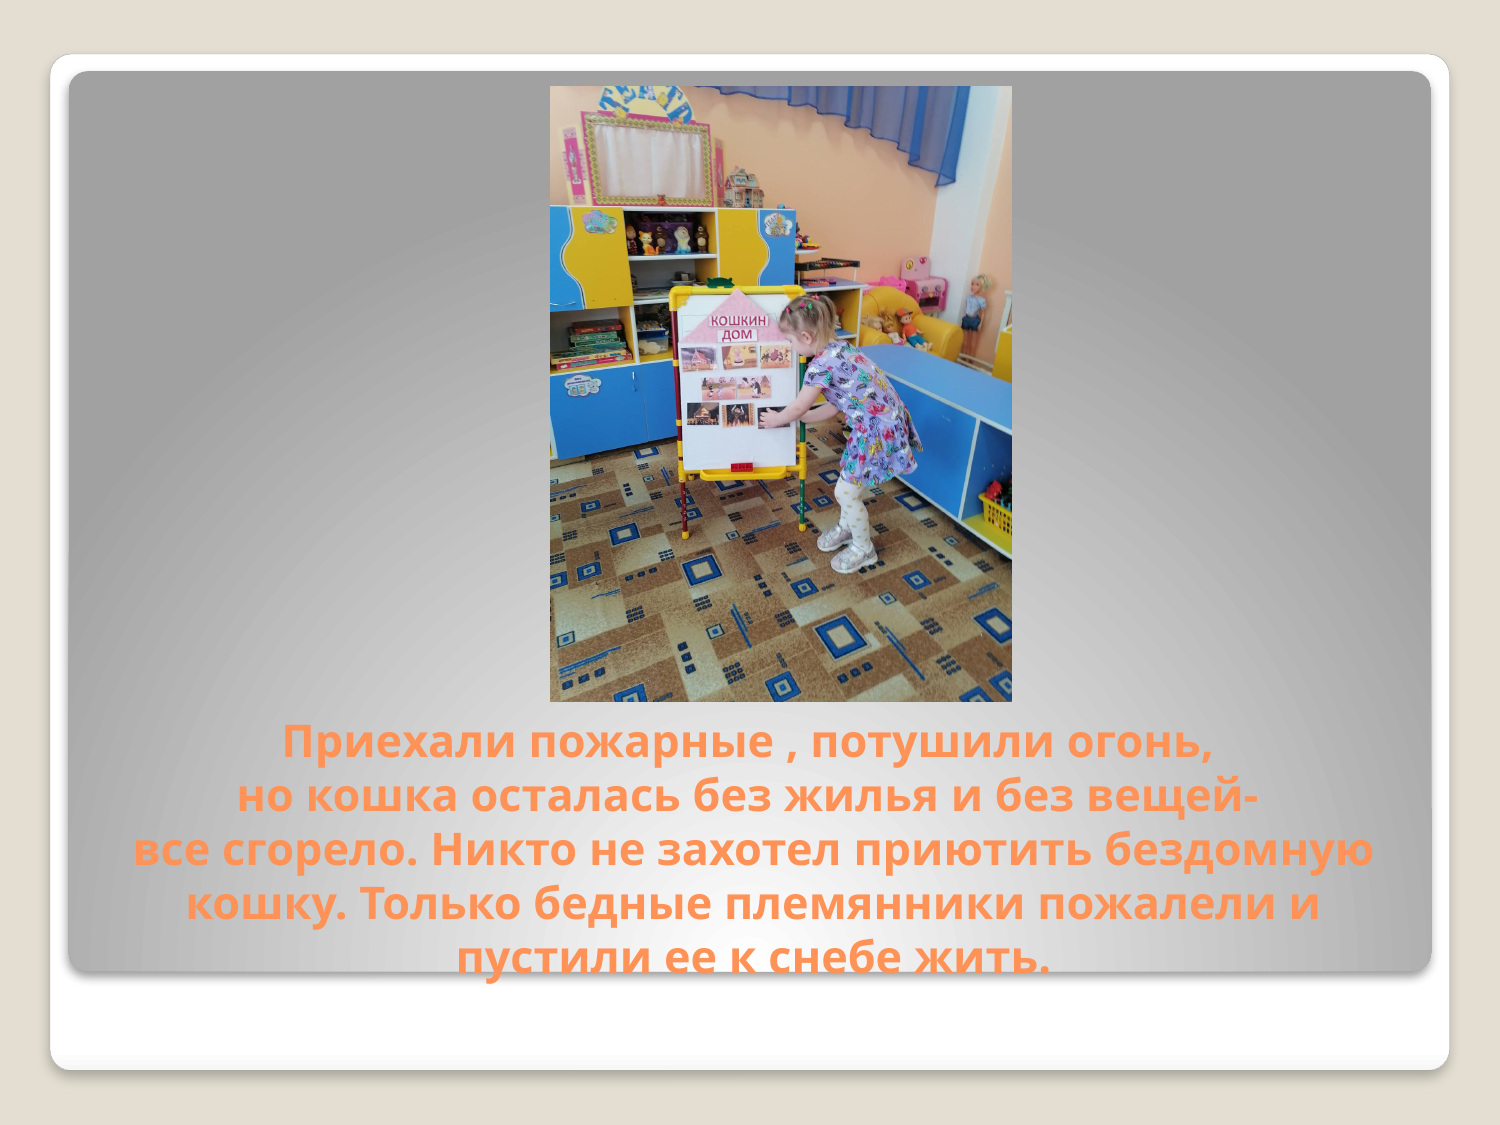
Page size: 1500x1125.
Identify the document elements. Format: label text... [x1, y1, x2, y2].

title Приехали пожарные , потушили огонь, но кошка осталась без жилья и без вещей- все сгорело. Никто не захотел приютить бездомную кошку. Только бедные племянники пожалели и пустили ее к снебе жить. [82, 703, 1425, 990]
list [550, 86, 1012, 702]
